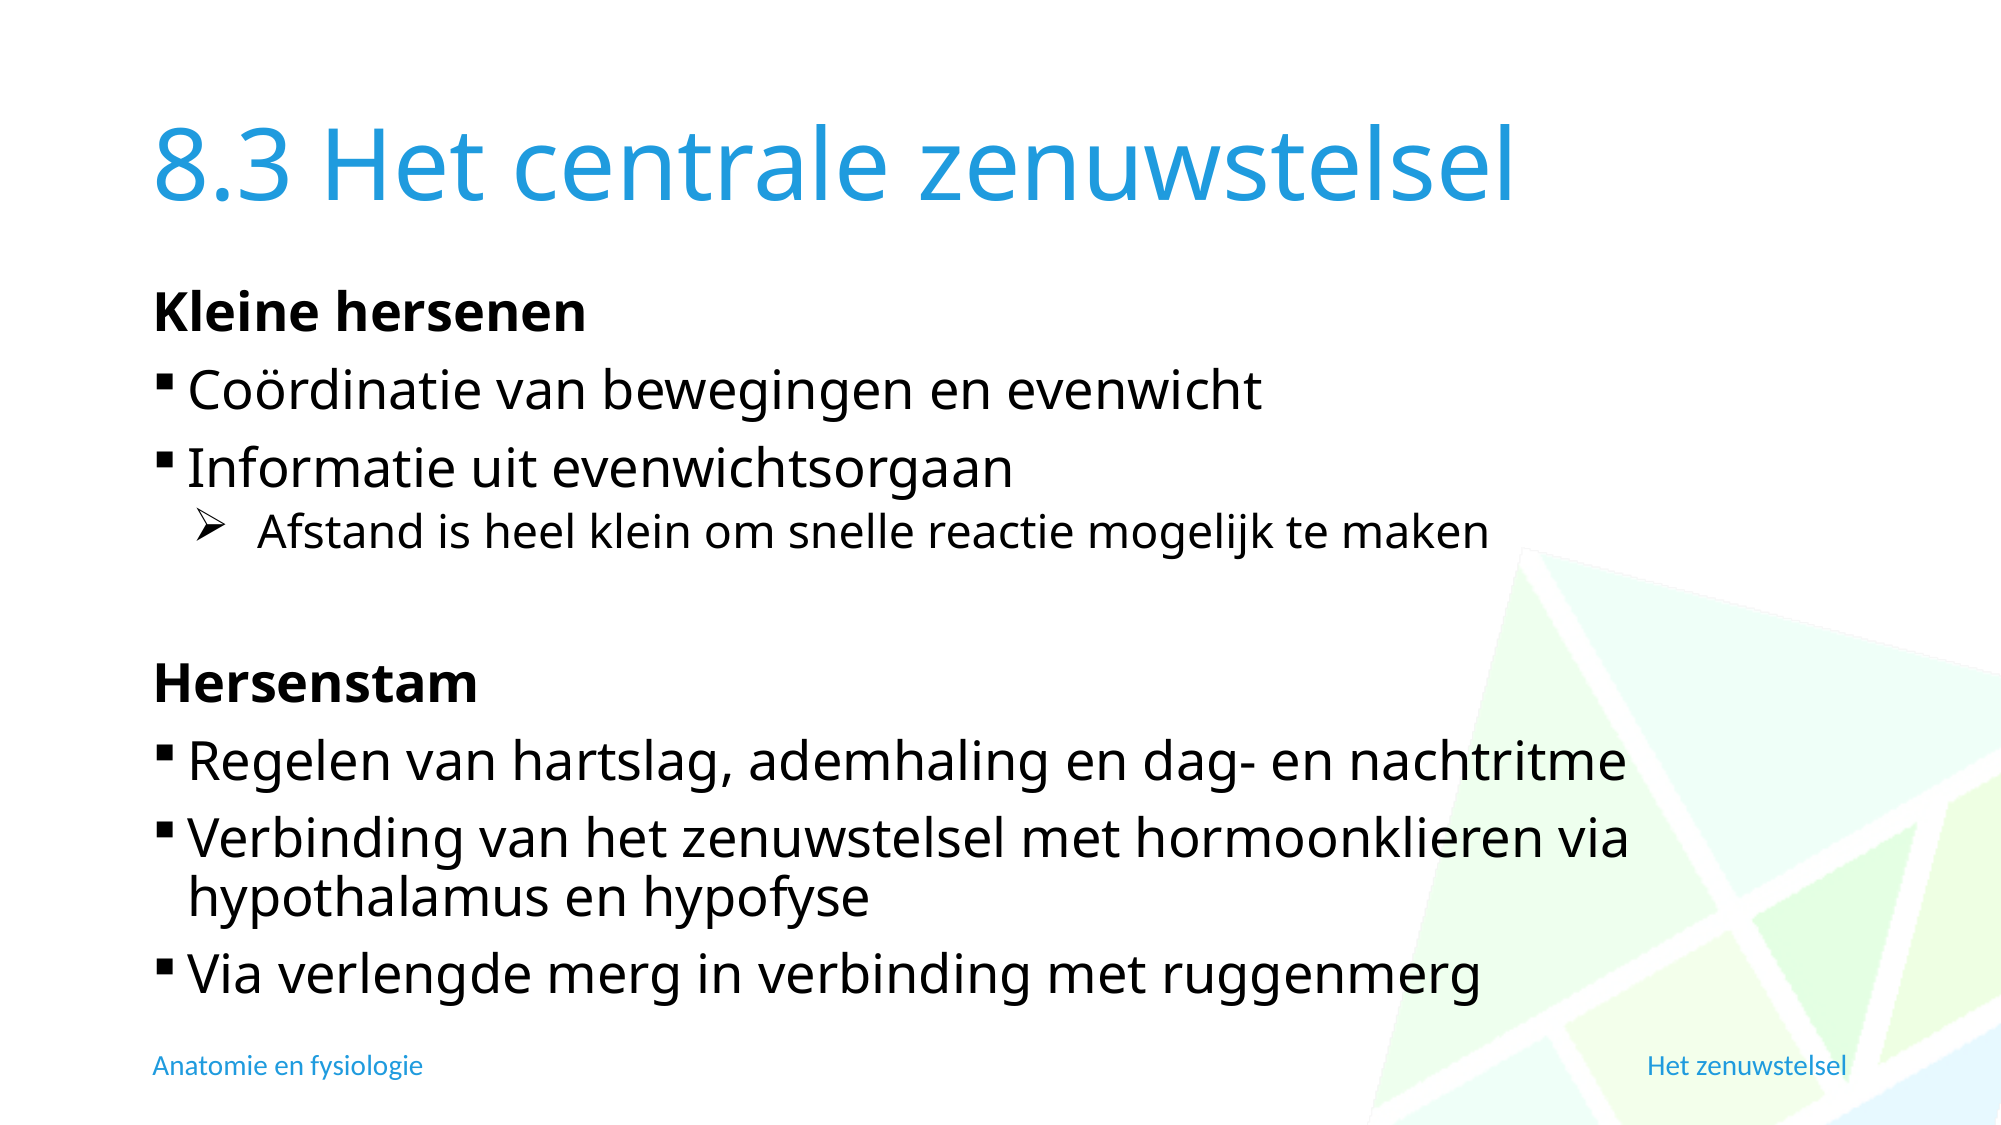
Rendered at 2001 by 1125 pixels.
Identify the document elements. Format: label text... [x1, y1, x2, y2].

list Het zenuwstelsel [1412, 1042, 1863, 1103]
list Anatomie en fysiologie [137, 1042, 588, 1103]
title 8.3 Het centrale zenuwstelsel [137, 59, 1863, 277]
list Kleine hersenen Coördinatie van bewegingen en evenwicht Informatie uit evenwichtsorgaan Afstand is heel klein om snelle reactie mogelijk te maken Hersenstam Regelen van hartslag, ademhaling en dag- en nachtritme Verbinding van het zenuwstelsel met hormoonklieren via hypothalamus en hypofyse Via verlengde merg in verbinding met ruggenmerg [137, 277, 1863, 1014]
